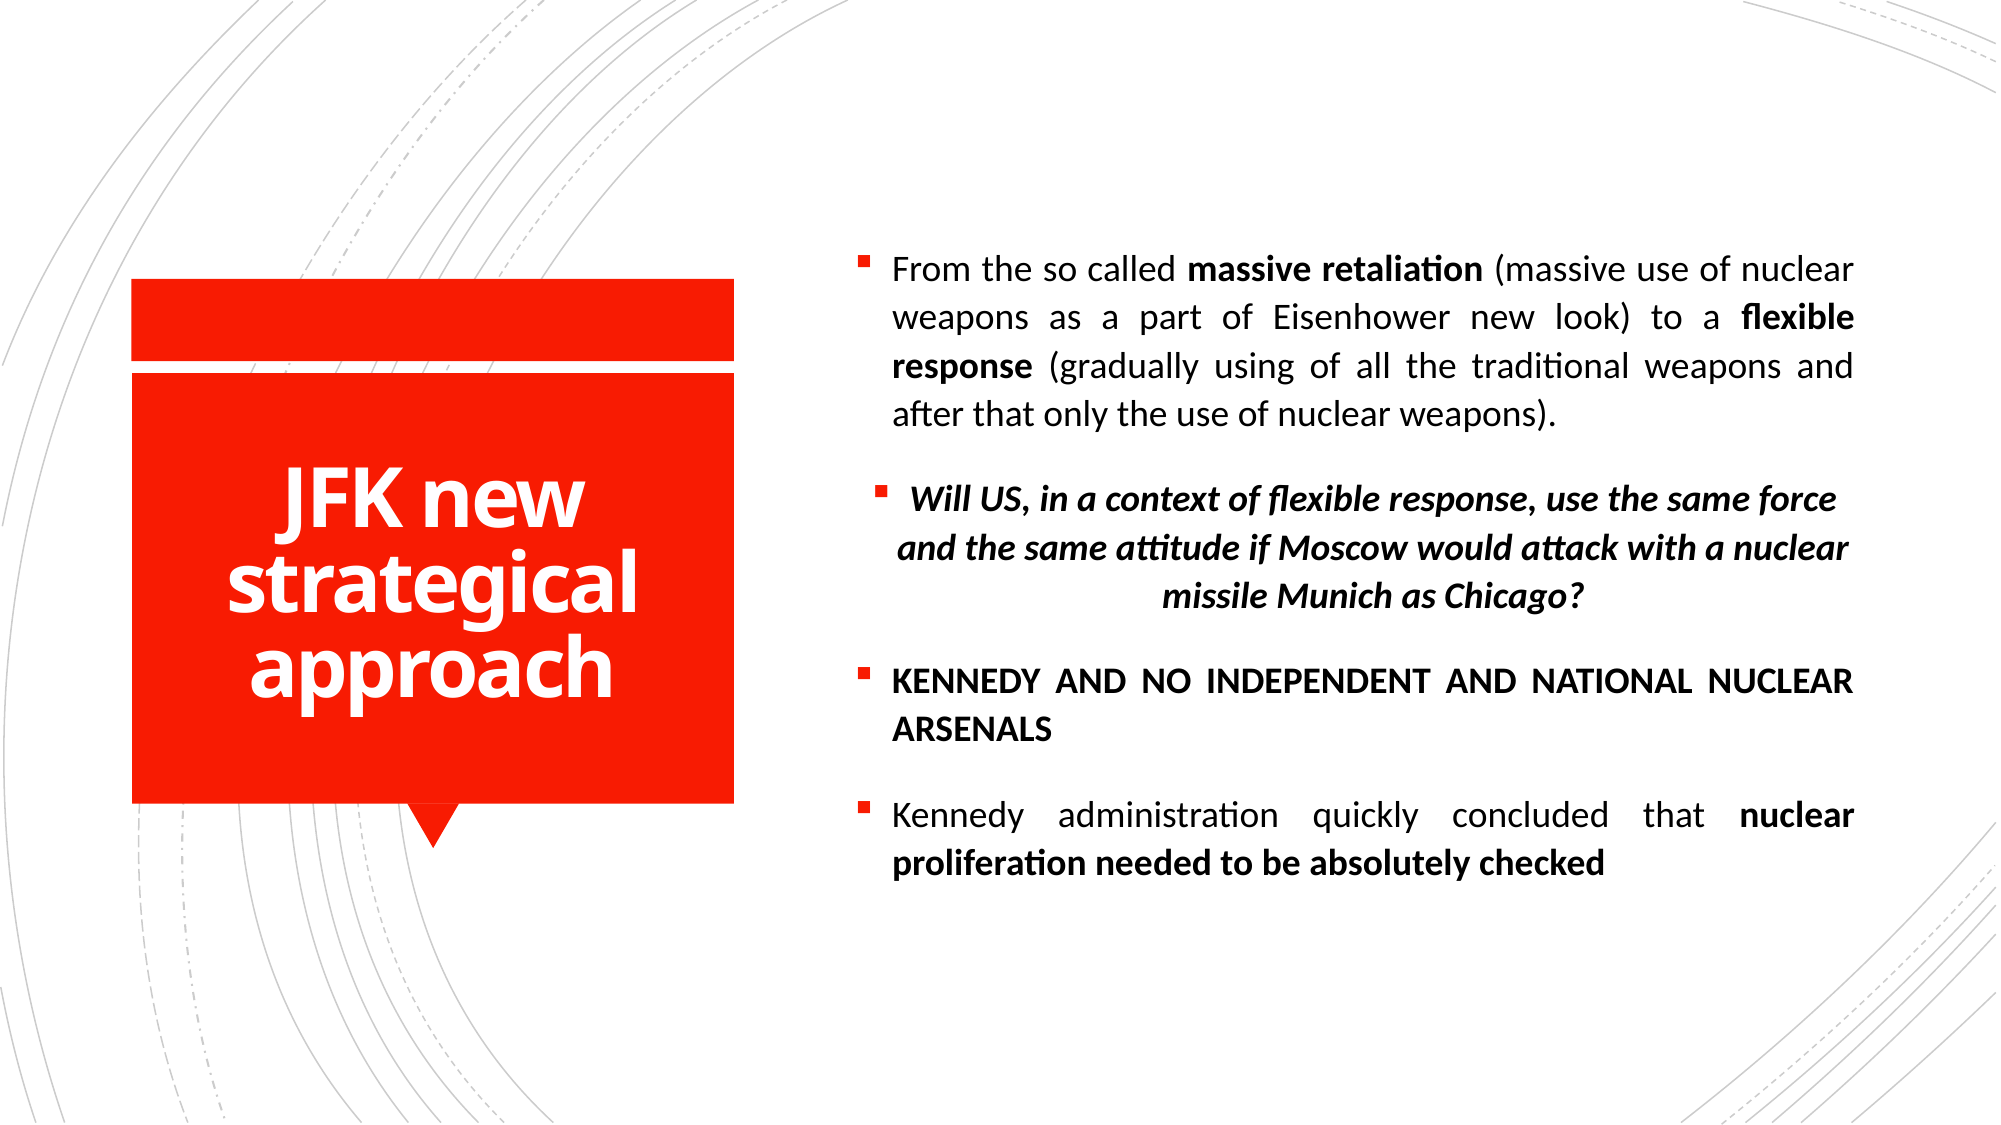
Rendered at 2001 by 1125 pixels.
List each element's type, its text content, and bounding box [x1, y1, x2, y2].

list From the so called massive retaliation (massive use of nuclear weapons as a part of Eisenhower new look) to a flexible response (gradually using of all the traditional weapons and after that only the use of nuclear weapons). Will US, in a context of flexible response, use the same force and the same attitude if Moscow would attack with a nuclear missile Munich as Chicago? KENNEDY AND NO INDEPENDENT AND NATIONAL NUCLEAR ARSENALS Kennedy administration quickly concluded that nuclear proliferation needed to be absolutely checked [839, 131, 1871, 993]
title JFK new strategical approach [145, 385, 720, 789]
